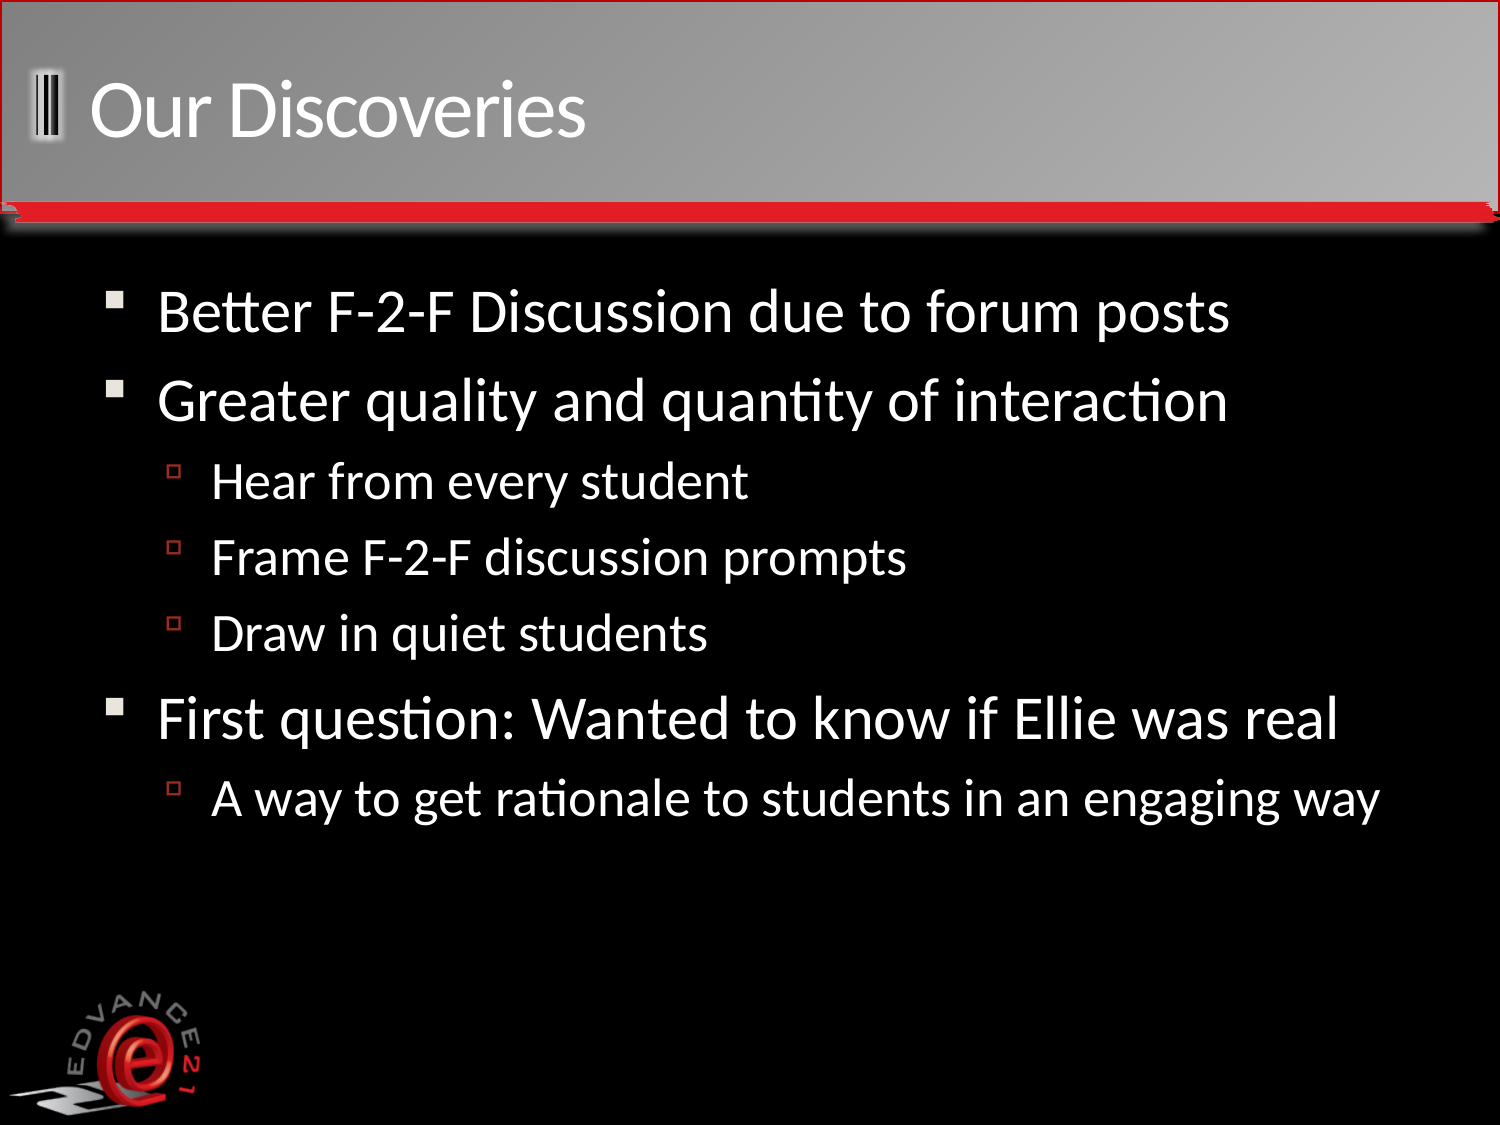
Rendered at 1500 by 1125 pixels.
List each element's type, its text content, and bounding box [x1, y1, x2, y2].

title Our Discoveries [75, 46, 1425, 188]
picture [0, 199, 1500, 225]
picture [0, 983, 225, 1125]
list Better F-2-F Discussion due to forum posts Greater quality and quantity of interaction Hear from every student Frame F-2-F discussion prompts Draw in quiet students First question: Wanted to know if Ellie was real A way to get rationale to students in an engaging way [75, 262, 1425, 1043]
